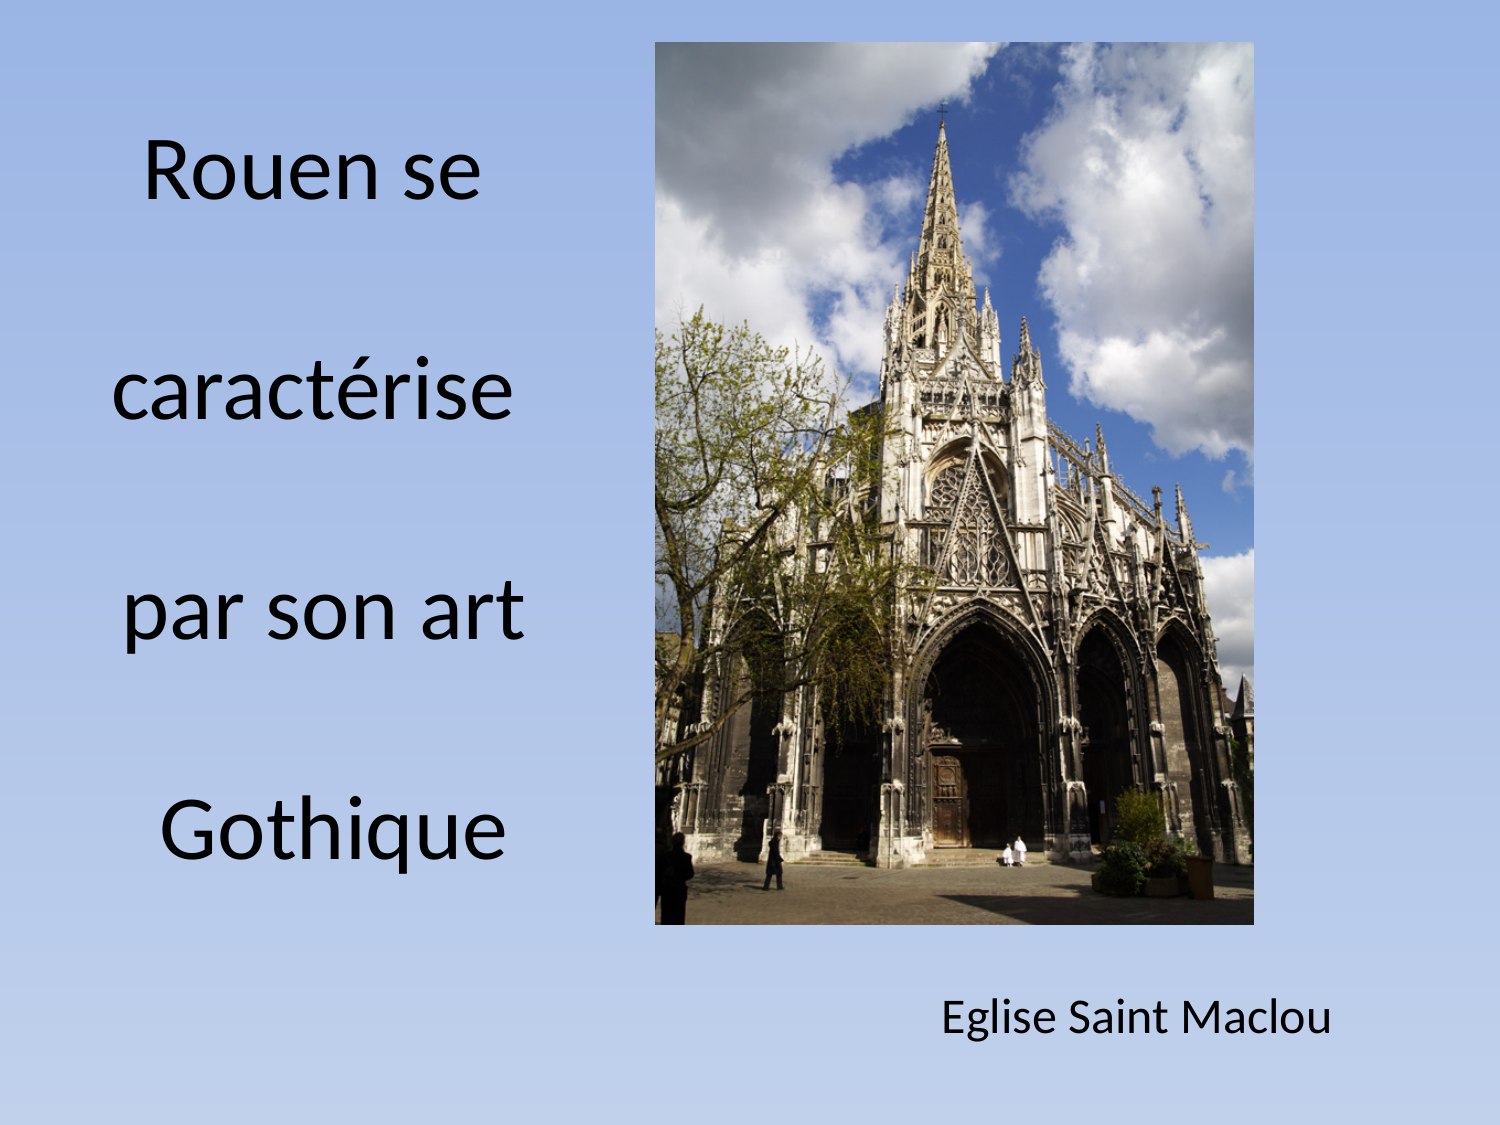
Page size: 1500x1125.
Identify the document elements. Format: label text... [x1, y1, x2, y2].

text_box Eglise Saint Maclou [927, 975, 1388, 1051]
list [655, 42, 1255, 925]
title Rouen se caractérise par son art Gothique [75, 45, 573, 941]
